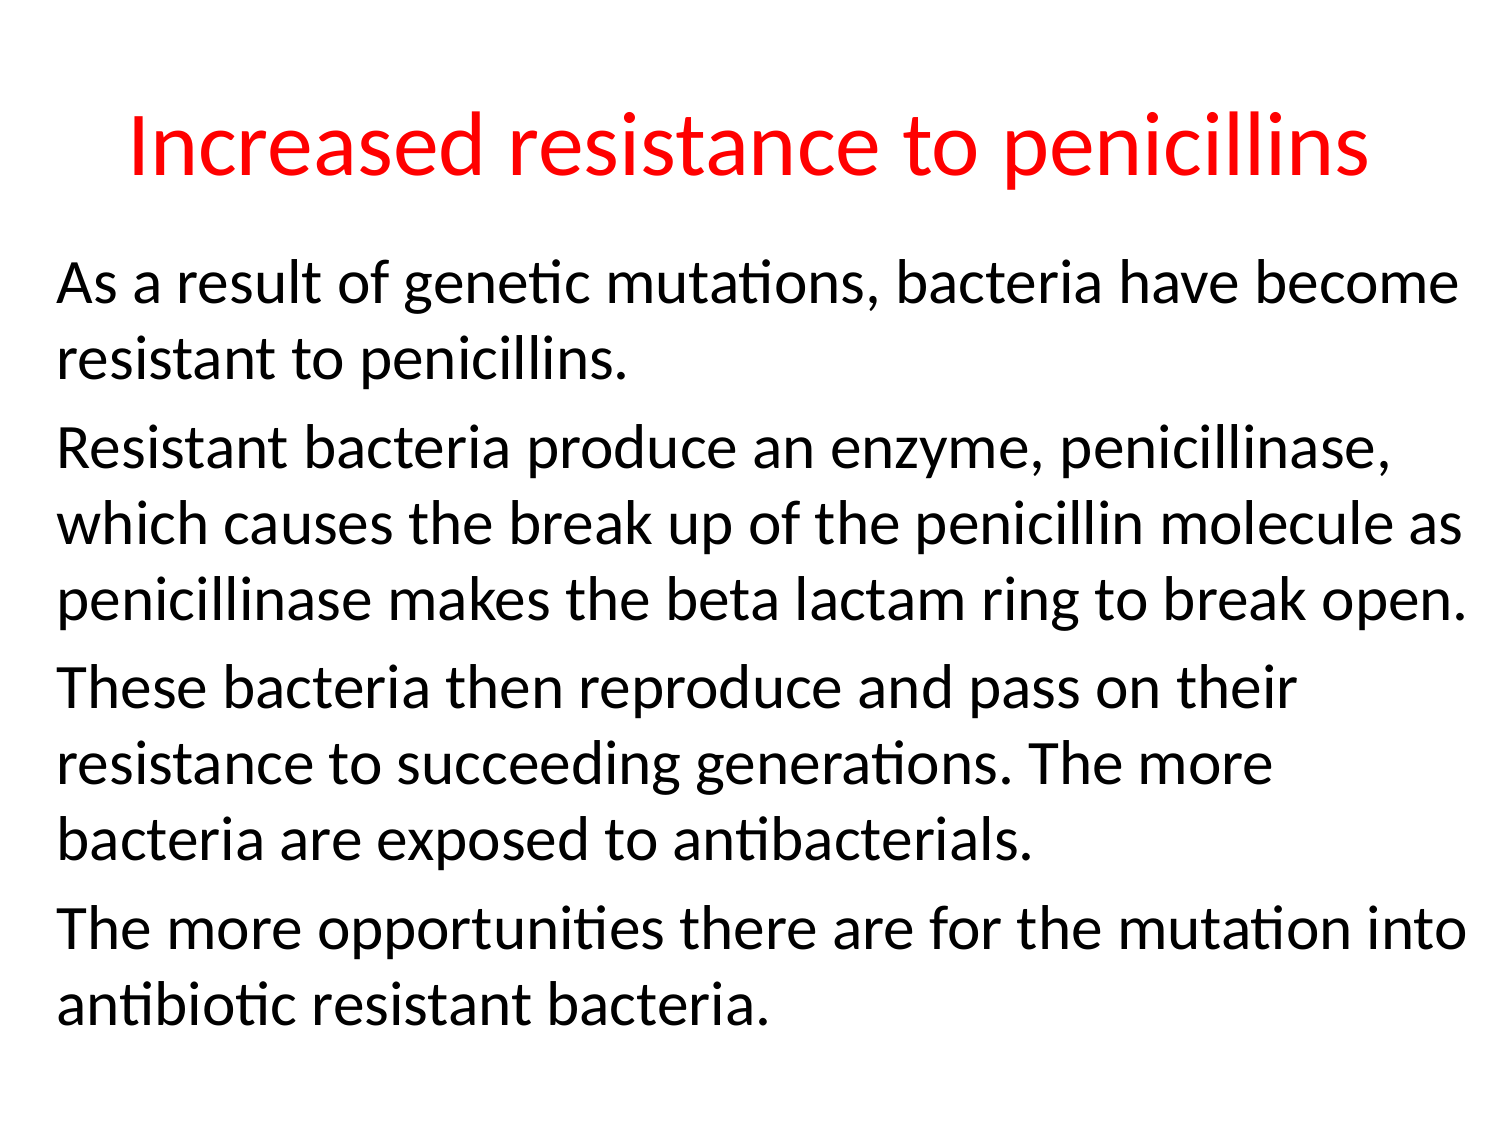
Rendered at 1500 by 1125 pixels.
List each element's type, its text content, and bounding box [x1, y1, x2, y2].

title Increased resistance to penicillins [75, 45, 1425, 232]
list As a result of genetic mutations, bacteria have become resistant to penicillins. Resistant bacteria produce an enzyme, penicillinase, which causes the break up of the penicillin molecule as penicillinase makes the beta lactam ring to break open. These bacteria then reproduce and pass on their resistance to succeeding generations. The more bacteria are exposed to antibacterials. The more opportunities there are for the mutation into antibiotic resistant bacteria. [41, 232, 1500, 1093]
